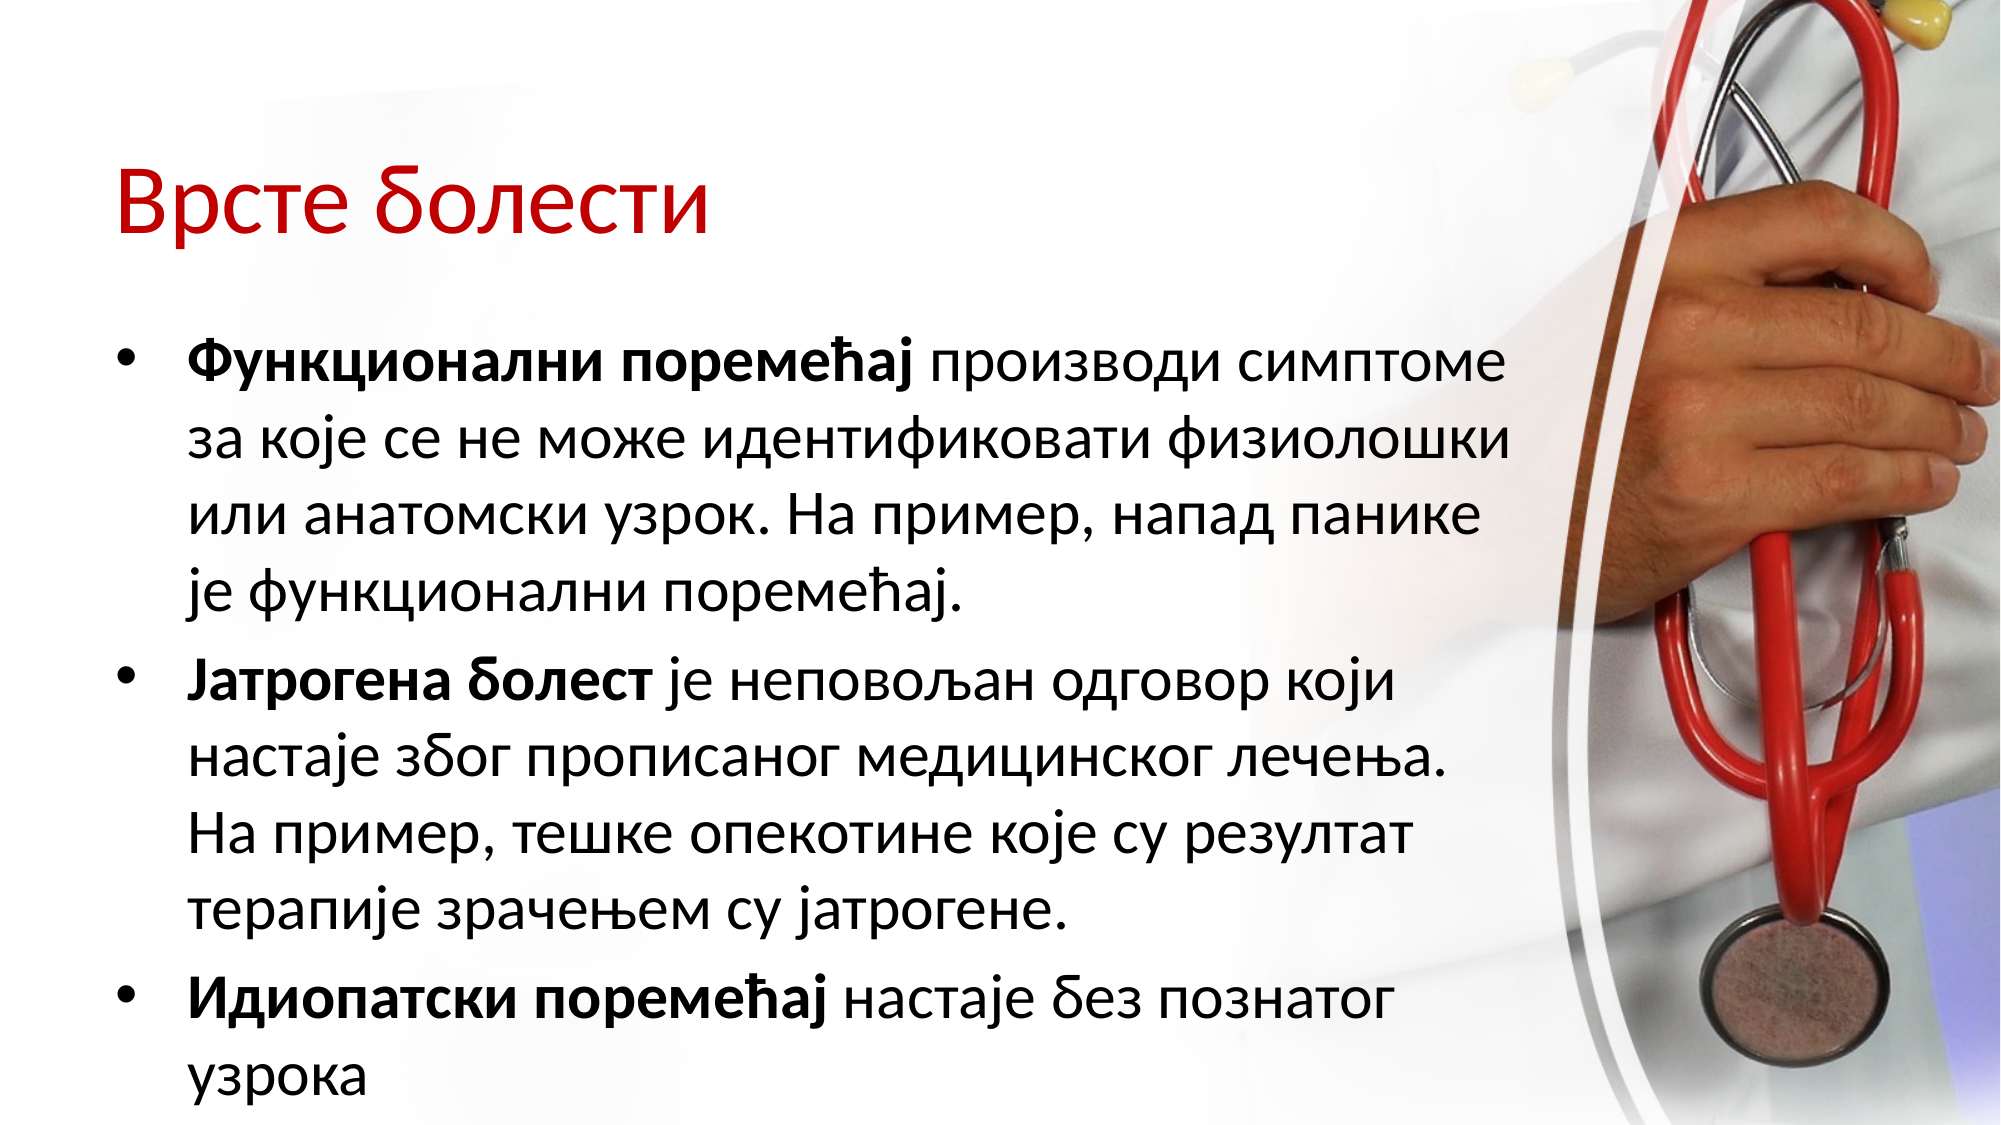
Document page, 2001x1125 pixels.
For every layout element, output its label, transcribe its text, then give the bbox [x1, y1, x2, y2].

title Врсте болести [99, 110, 1540, 278]
list Функционални поремећај производи симптоме за које се не може идентификовати физиолошки или анатомски узрок. На пример, напад панике је функционални поремећај. Јатрогена​ болест је неповољан одговор који настаје због прописаног медицинског лечења. На пример, тешке опекотине које су резултат терапије зрачењем су јатрогене. Идиопатски поремећај настаје без познатог узрока [100, 310, 1537, 1125]
picture [0, 0, 2001, 1125]
